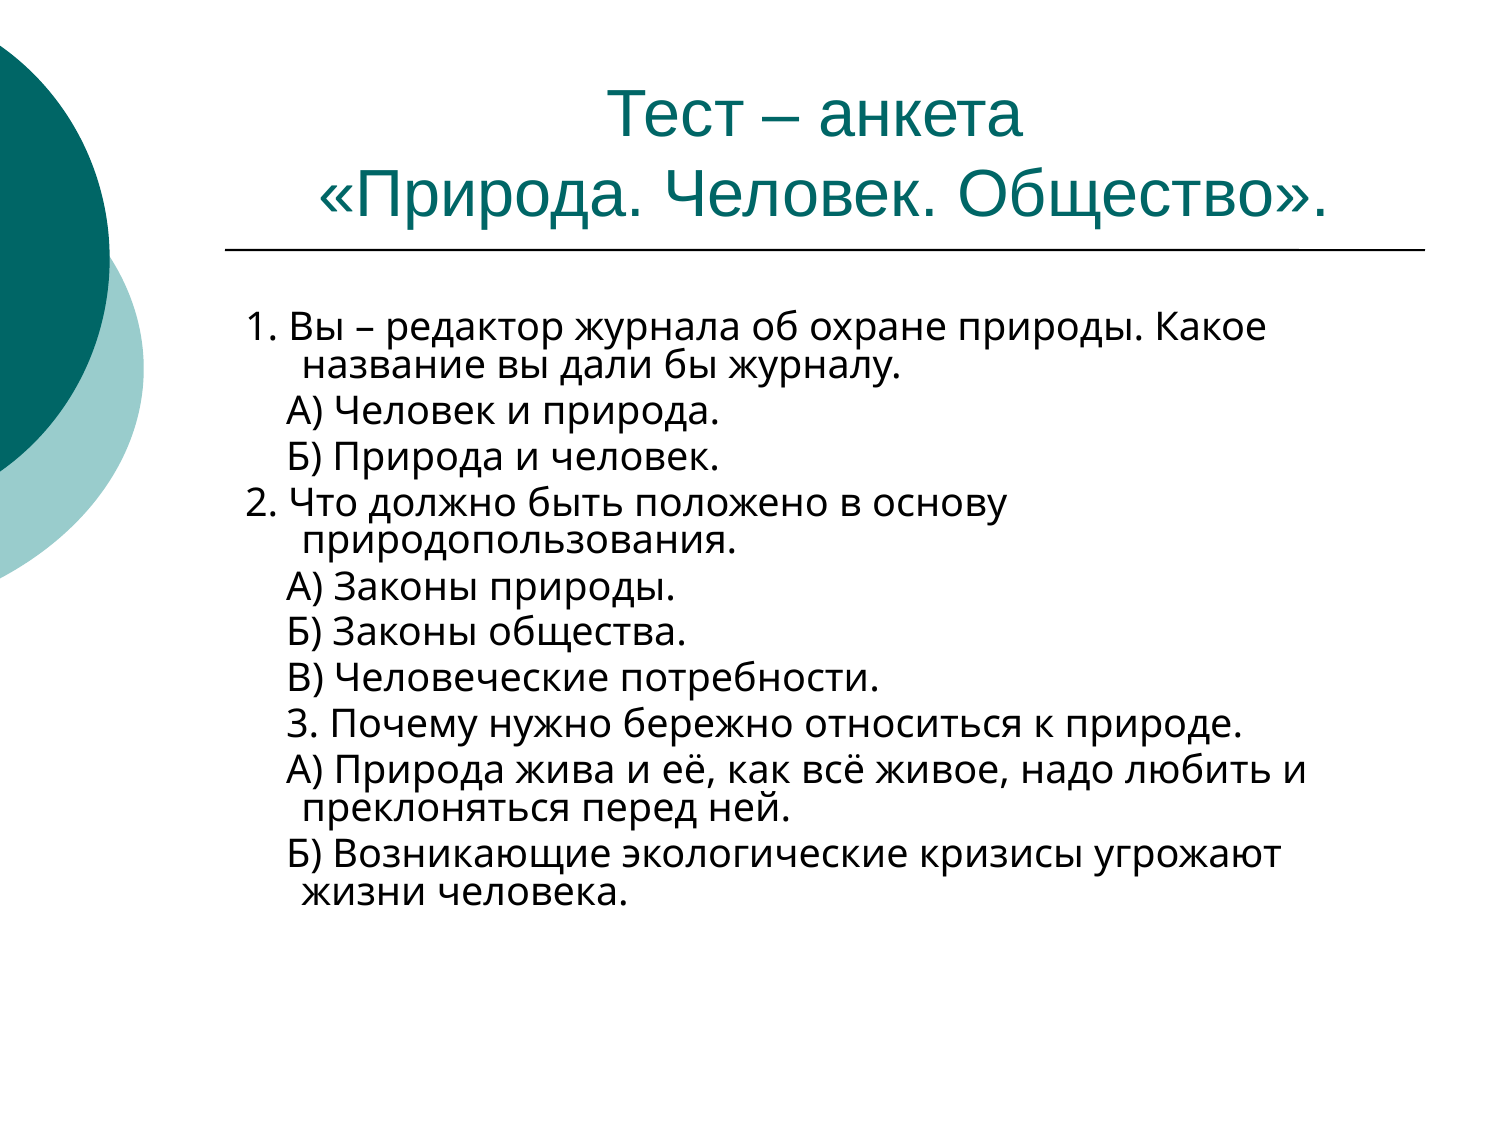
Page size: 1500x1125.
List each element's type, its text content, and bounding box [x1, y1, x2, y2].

list 1. Вы – редактор журнала об охране природы. Какое название вы дали бы журналу. А) Человек и природа. Б) Природа и человек. 2. Что должно быть положено в основу природопользования. А) Законы природы. Б) Законы общества. В) Человеческие потребности. 3. Почему нужно бережно относиться к природе. А) Природа жива и её, как всё живое, надо любить и преклоняться перед ней. Б) Возникающие экологические кризисы угрожают жизни человека. [229, 302, 1431, 978]
title Тест – анкета «Природа. Человек. Общество». [224, 49, 1425, 238]
